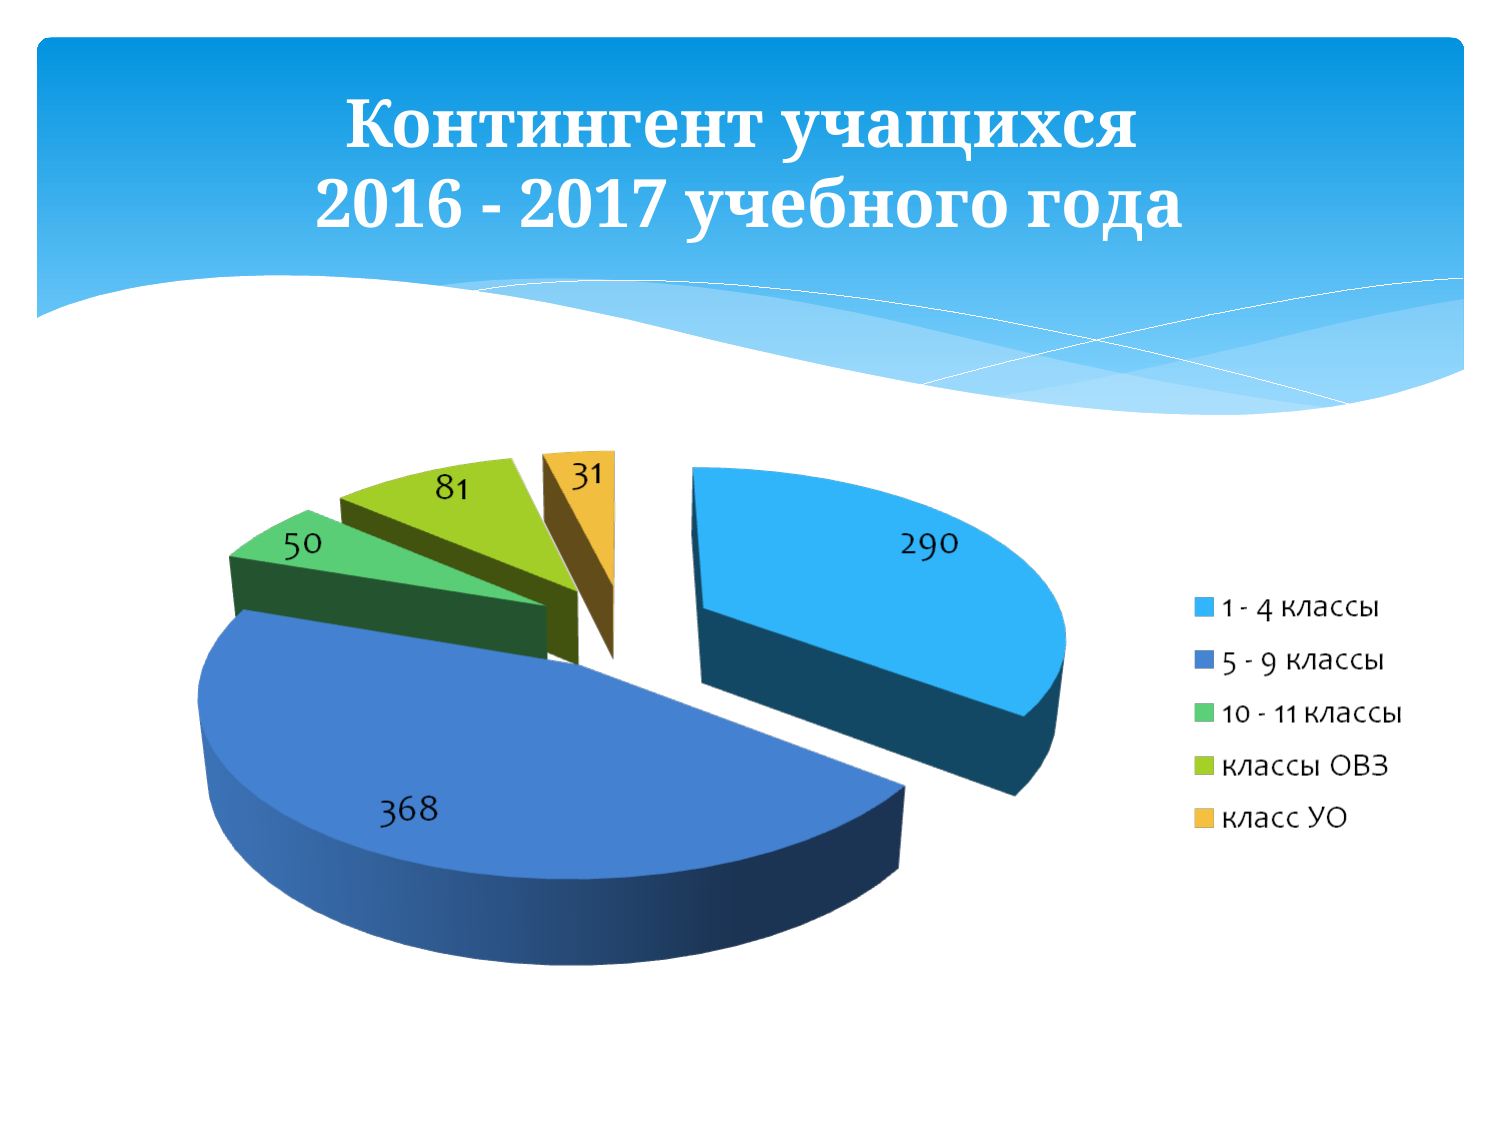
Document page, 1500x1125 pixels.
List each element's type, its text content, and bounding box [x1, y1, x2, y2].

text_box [29, 373, 1465, 1052]
title Контингент учащихся 2016 - 2017 учебного года [40, 42, 1460, 280]
